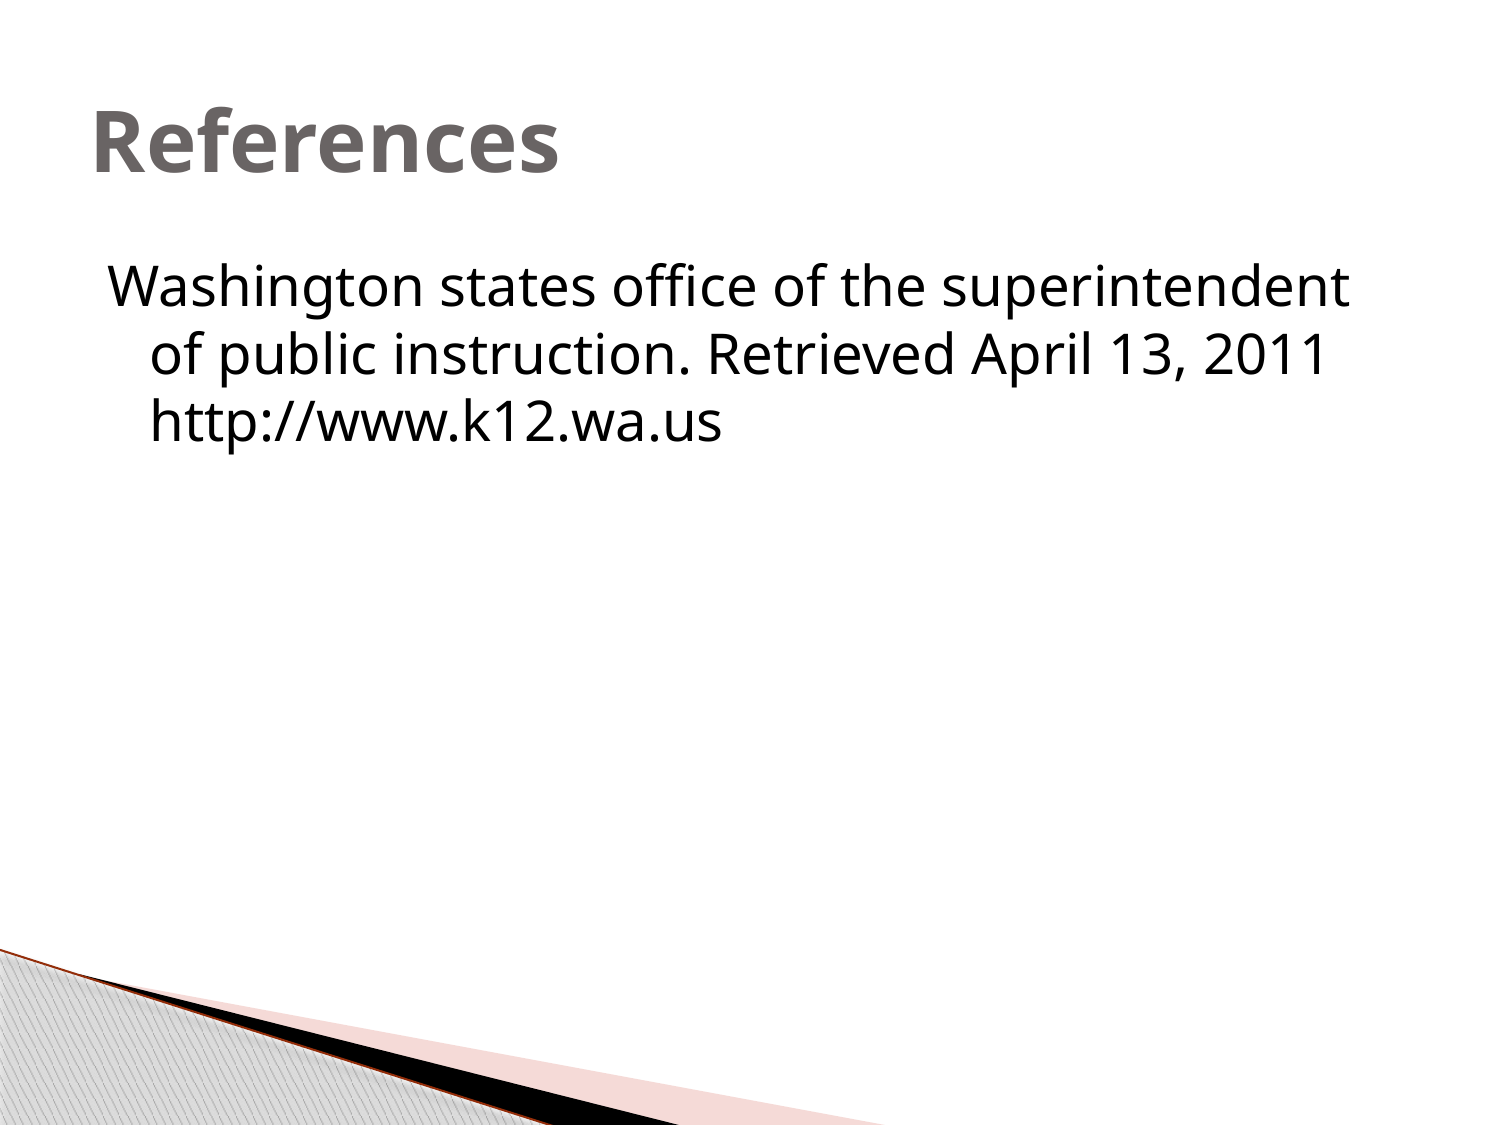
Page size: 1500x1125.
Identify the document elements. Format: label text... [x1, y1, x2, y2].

list Washington states office of the superintendent of public instruction. Retrieved April 13, 2011 http://www.k12.wa.us [75, 243, 1425, 986]
title References [75, 45, 1425, 233]
